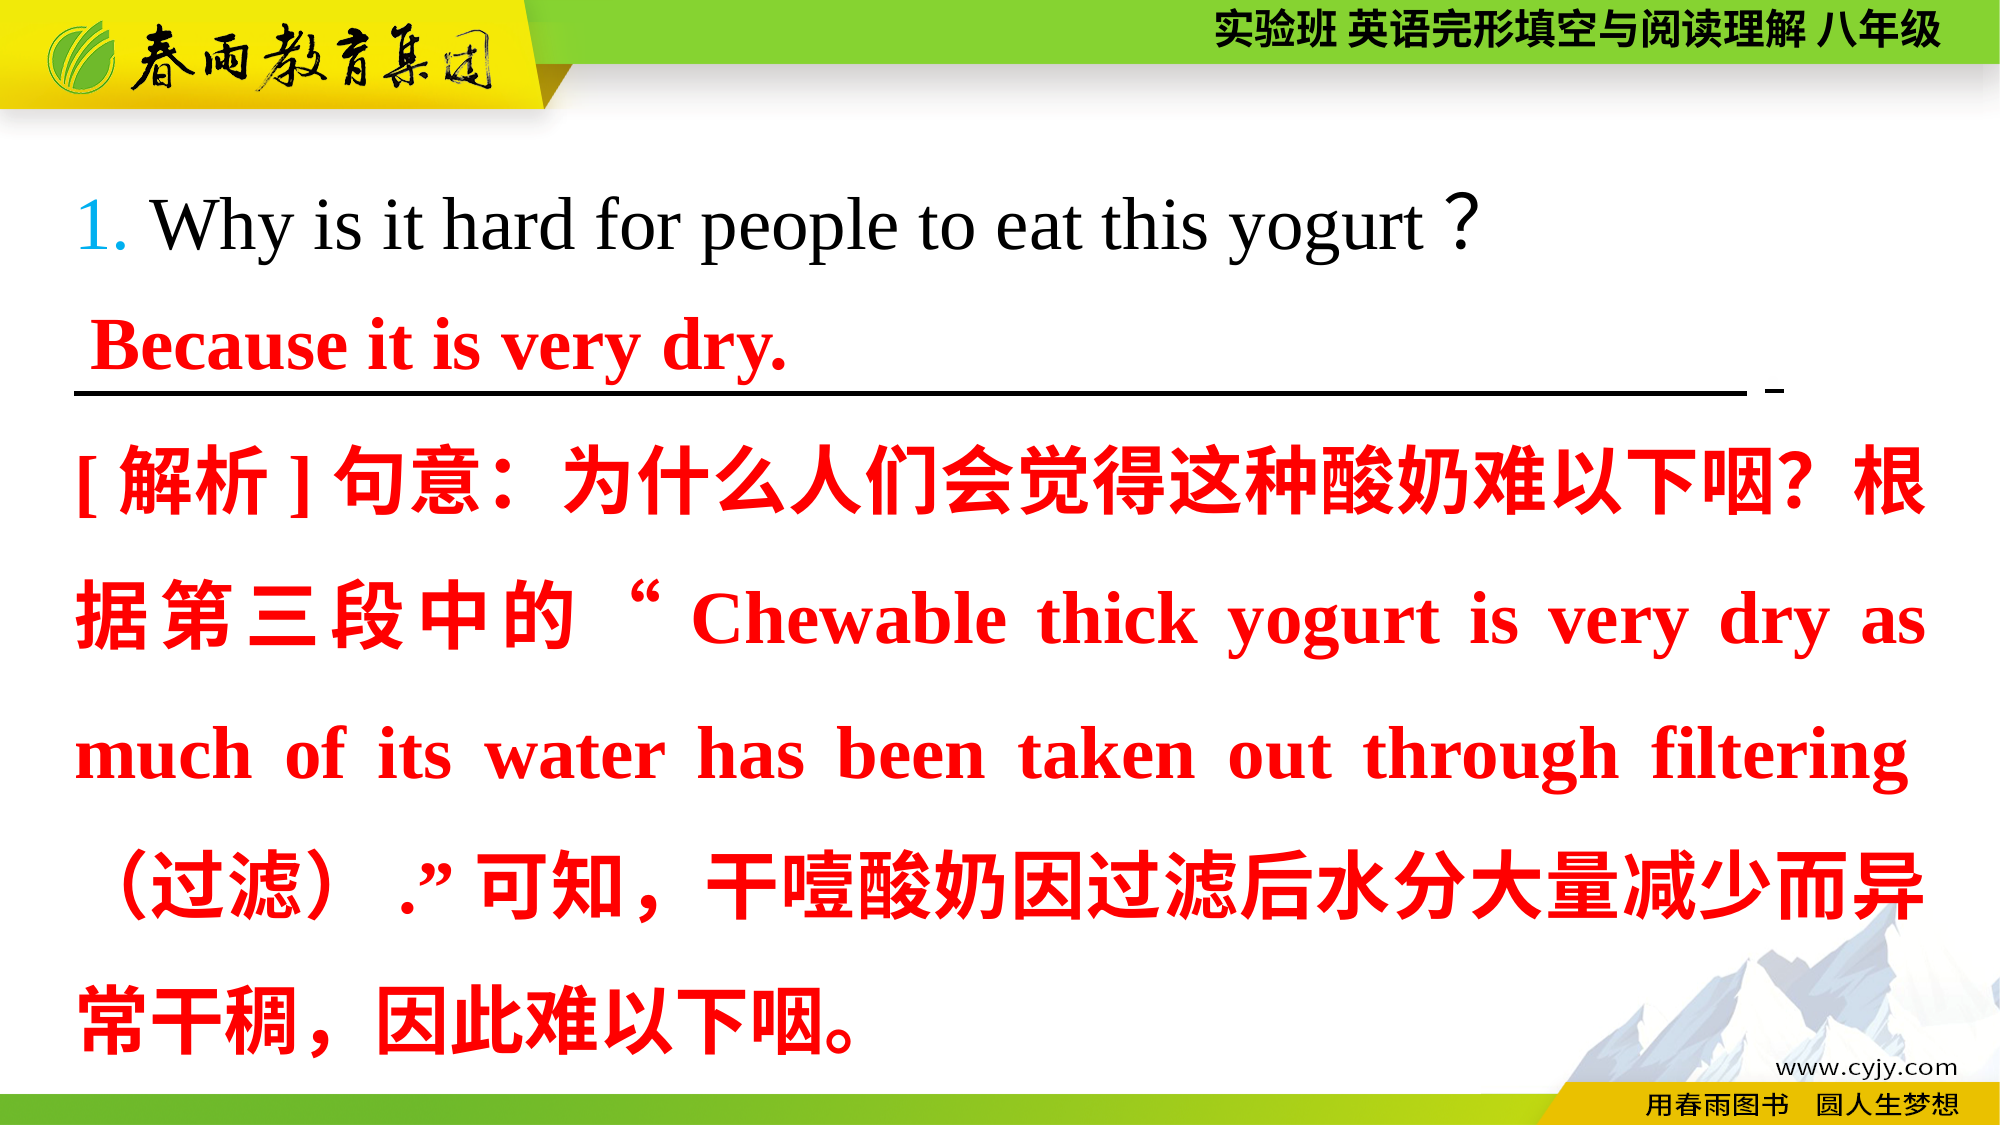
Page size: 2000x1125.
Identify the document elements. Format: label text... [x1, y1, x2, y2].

text_box Because it is very dry. [75, 241, 1064, 381]
picture [0, 0, 2000, 1125]
text_box [解析]句意：为什么人们会觉得这种酸奶难以下咽？根据第三段中的“Chewable thick yogurt is very dry as much of its water has been taken out through filtering（过滤）.”可知，干噎酸奶因过滤后水分大量减少而异常干稠，因此难以下咽。 [59, 381, 1944, 1072]
list 1. Why is it hard for people to eat this yogurt？ , [59, 122, 1944, 381]
